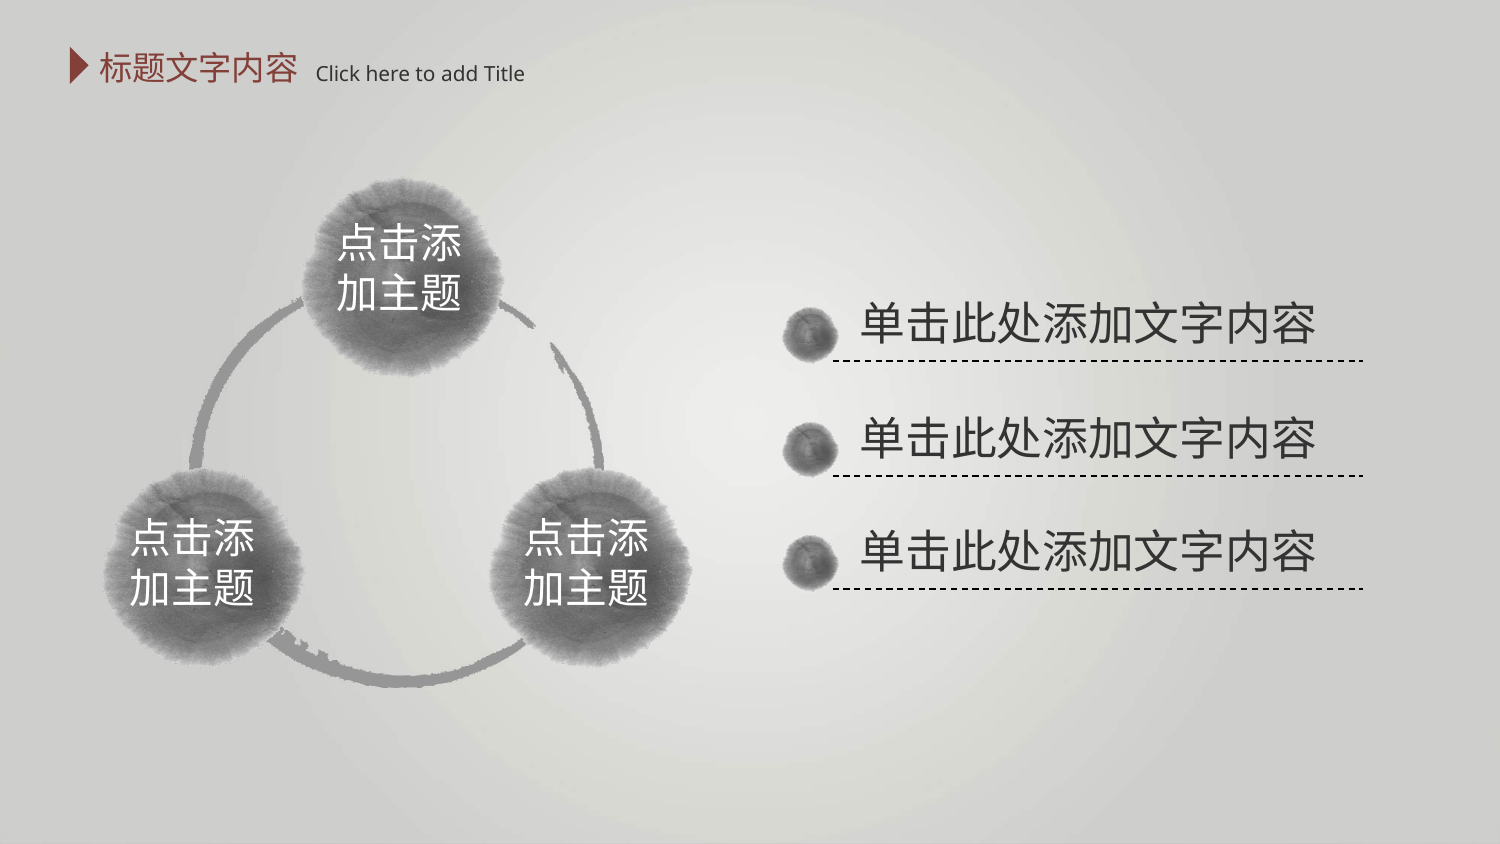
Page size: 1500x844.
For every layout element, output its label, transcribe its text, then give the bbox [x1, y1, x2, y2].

text_box 单击此处添加文字内容 [844, 515, 1500, 741]
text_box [463, 453, 716, 694]
picture [0, 0, 1500, 844]
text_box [69, 39, 547, 95]
text_box 单击此处添加文字内容 [844, 402, 1500, 515]
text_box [275, 163, 528, 404]
text_box 单击此处添加文字内容 [844, 287, 1500, 402]
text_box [76, 453, 329, 694]
